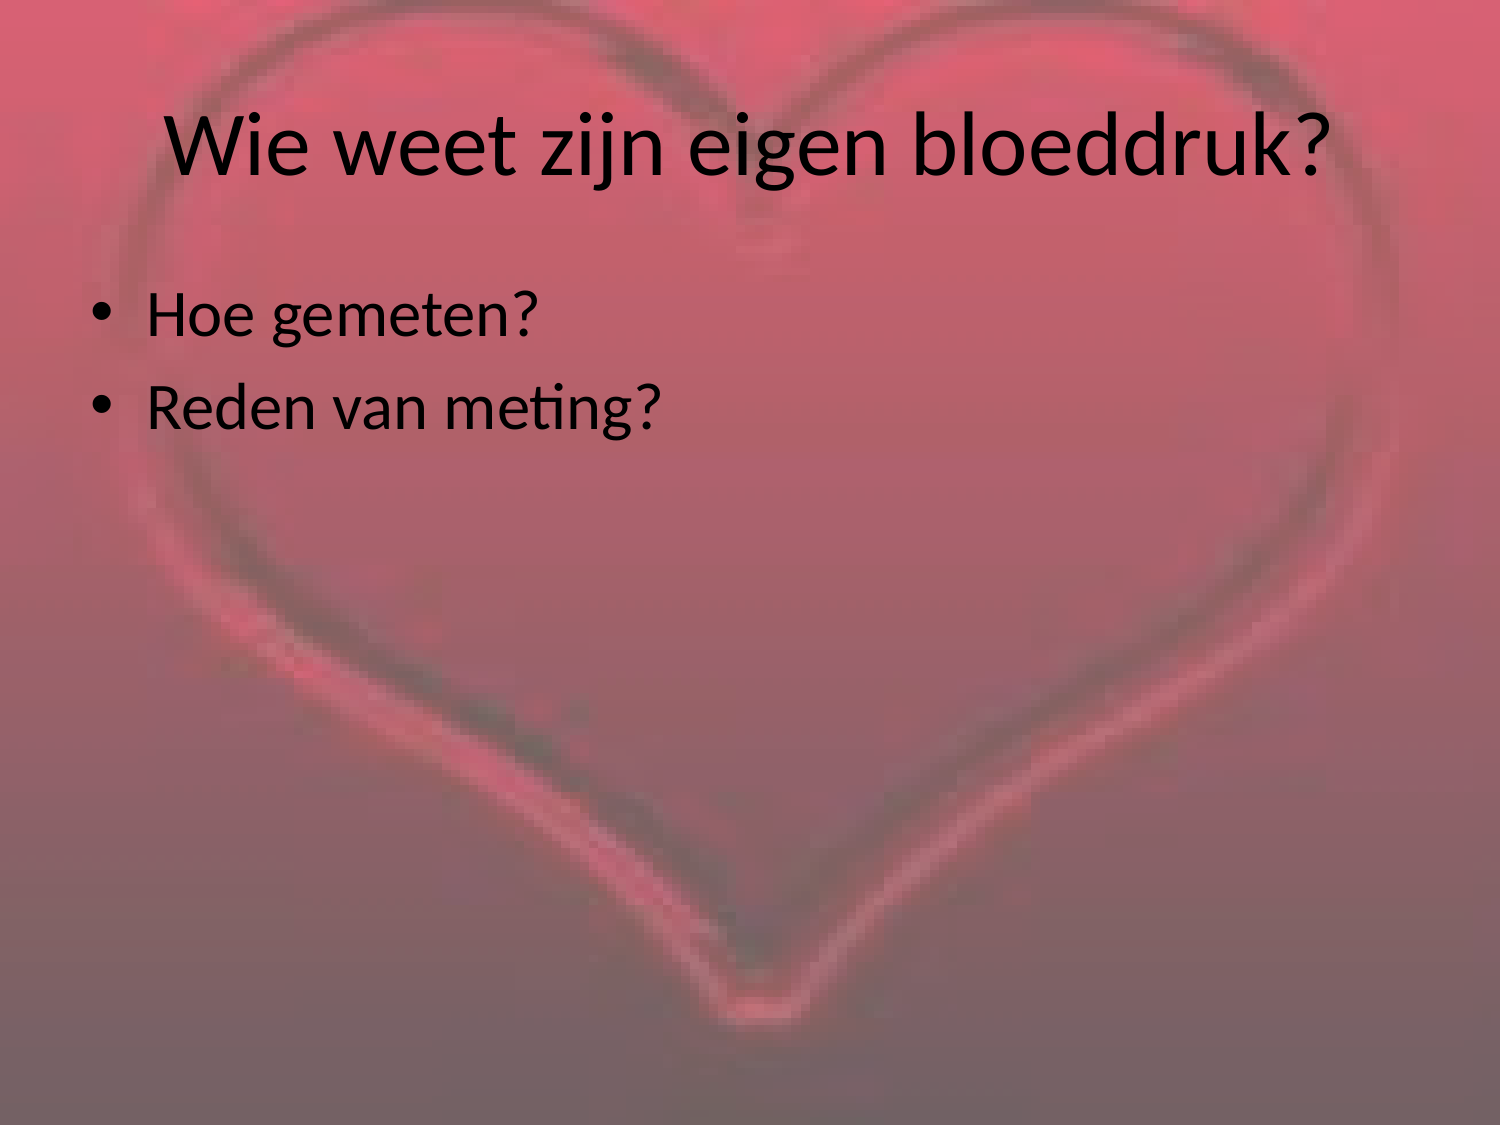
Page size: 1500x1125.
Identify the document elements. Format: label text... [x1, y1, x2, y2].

title Wie weet zijn eigen bloeddruk? [75, 45, 1425, 233]
list Hoe gemeten? Reden van meting? [75, 262, 1425, 1005]
